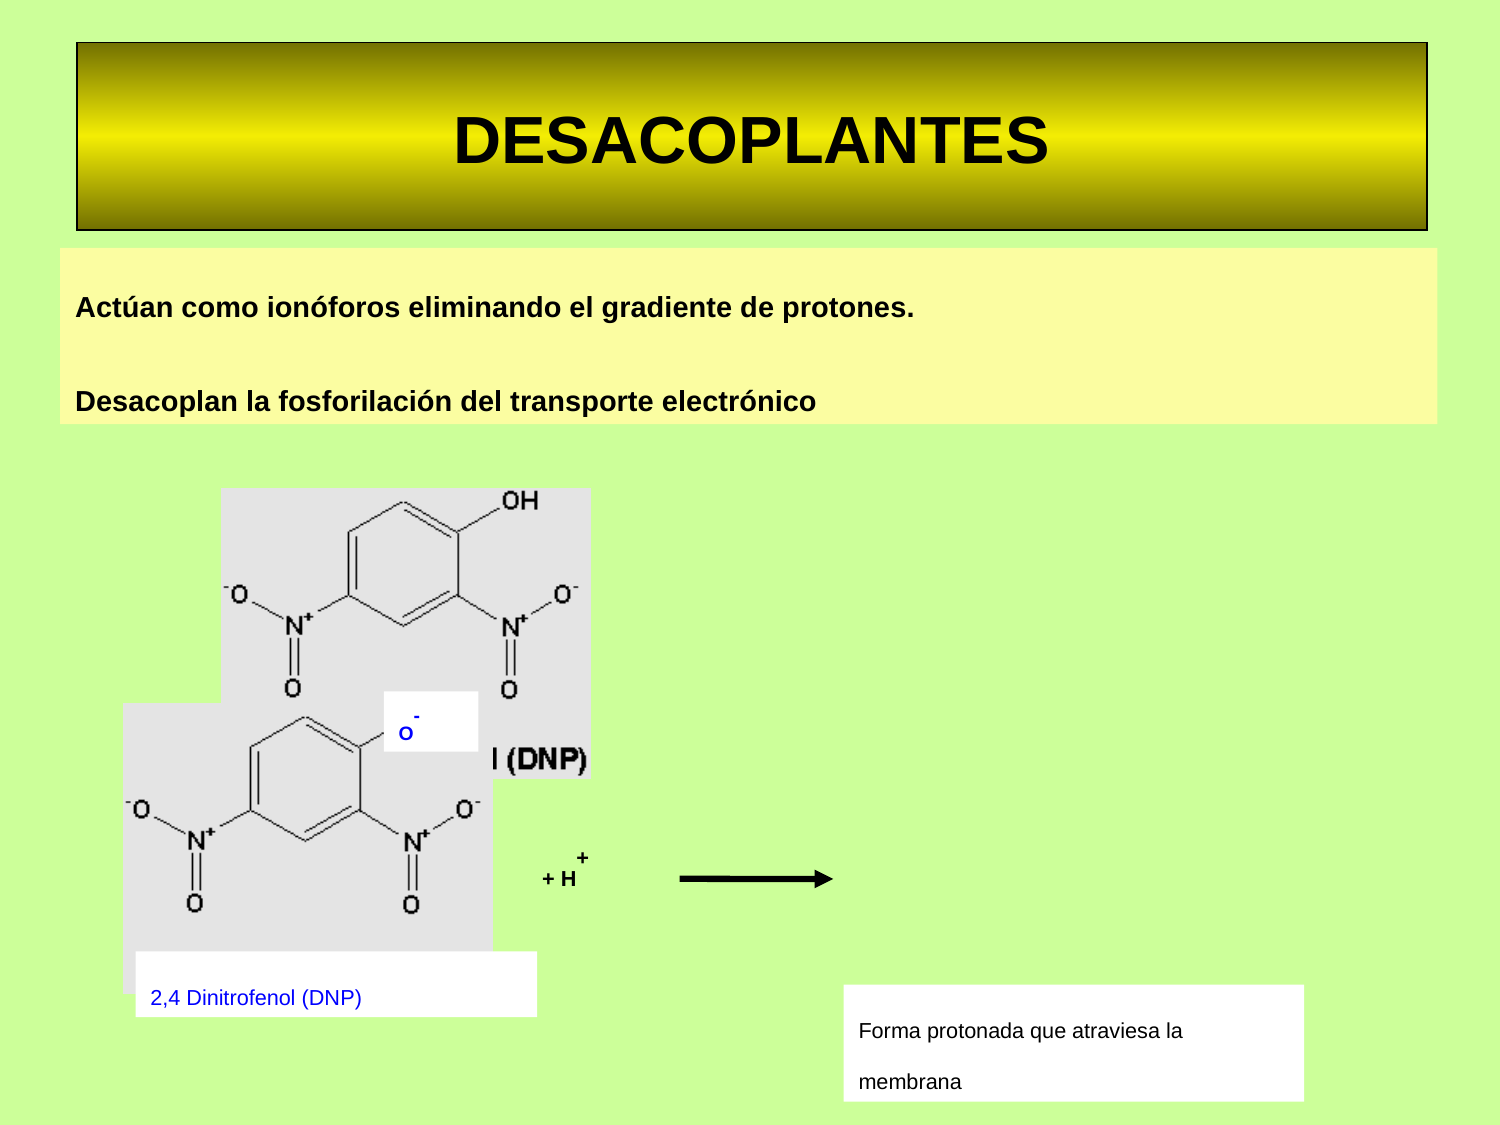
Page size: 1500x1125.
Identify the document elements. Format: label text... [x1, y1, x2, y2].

text_box [679, 872, 834, 886]
title DESACOPLANTES [76, 42, 1428, 231]
text_box [680, 871, 820, 878]
text_box Forma protonada que atraviesa la membrana [843, 984, 1305, 1102]
text_box [680, 879, 820, 887]
text_box Actúan como ionóforos eliminando el gradiente de protones. Desacoplan la fosforilación del transporte electrónico [60, 247, 1438, 425]
text_box + H+ [543, 831, 645, 898]
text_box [123, 691, 538, 1012]
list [221, 488, 591, 780]
